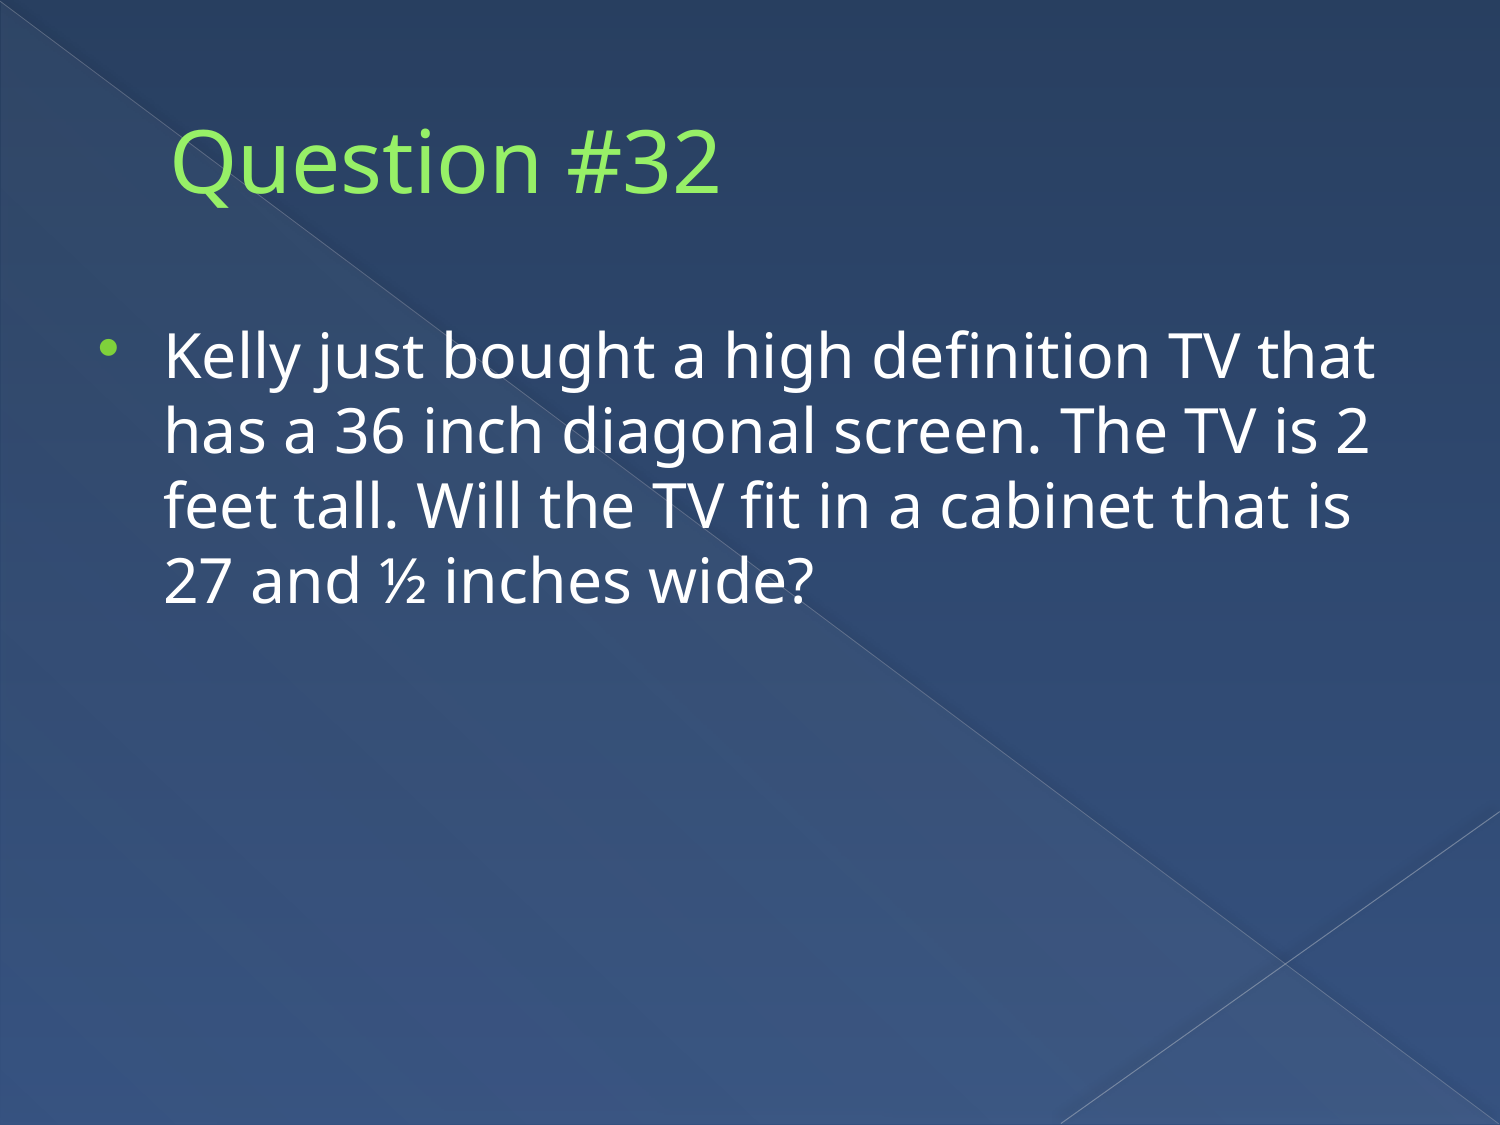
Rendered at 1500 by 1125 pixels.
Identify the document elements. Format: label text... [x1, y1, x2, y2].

title Question #32 [75, 43, 1425, 274]
list Kelly just bought a high definition TV that has a 36 inch diagonal screen. The TV is 2 feet tall. Will the TV fit in a cabinet that is 27 and ½ inches wide? [75, 308, 1425, 1059]
